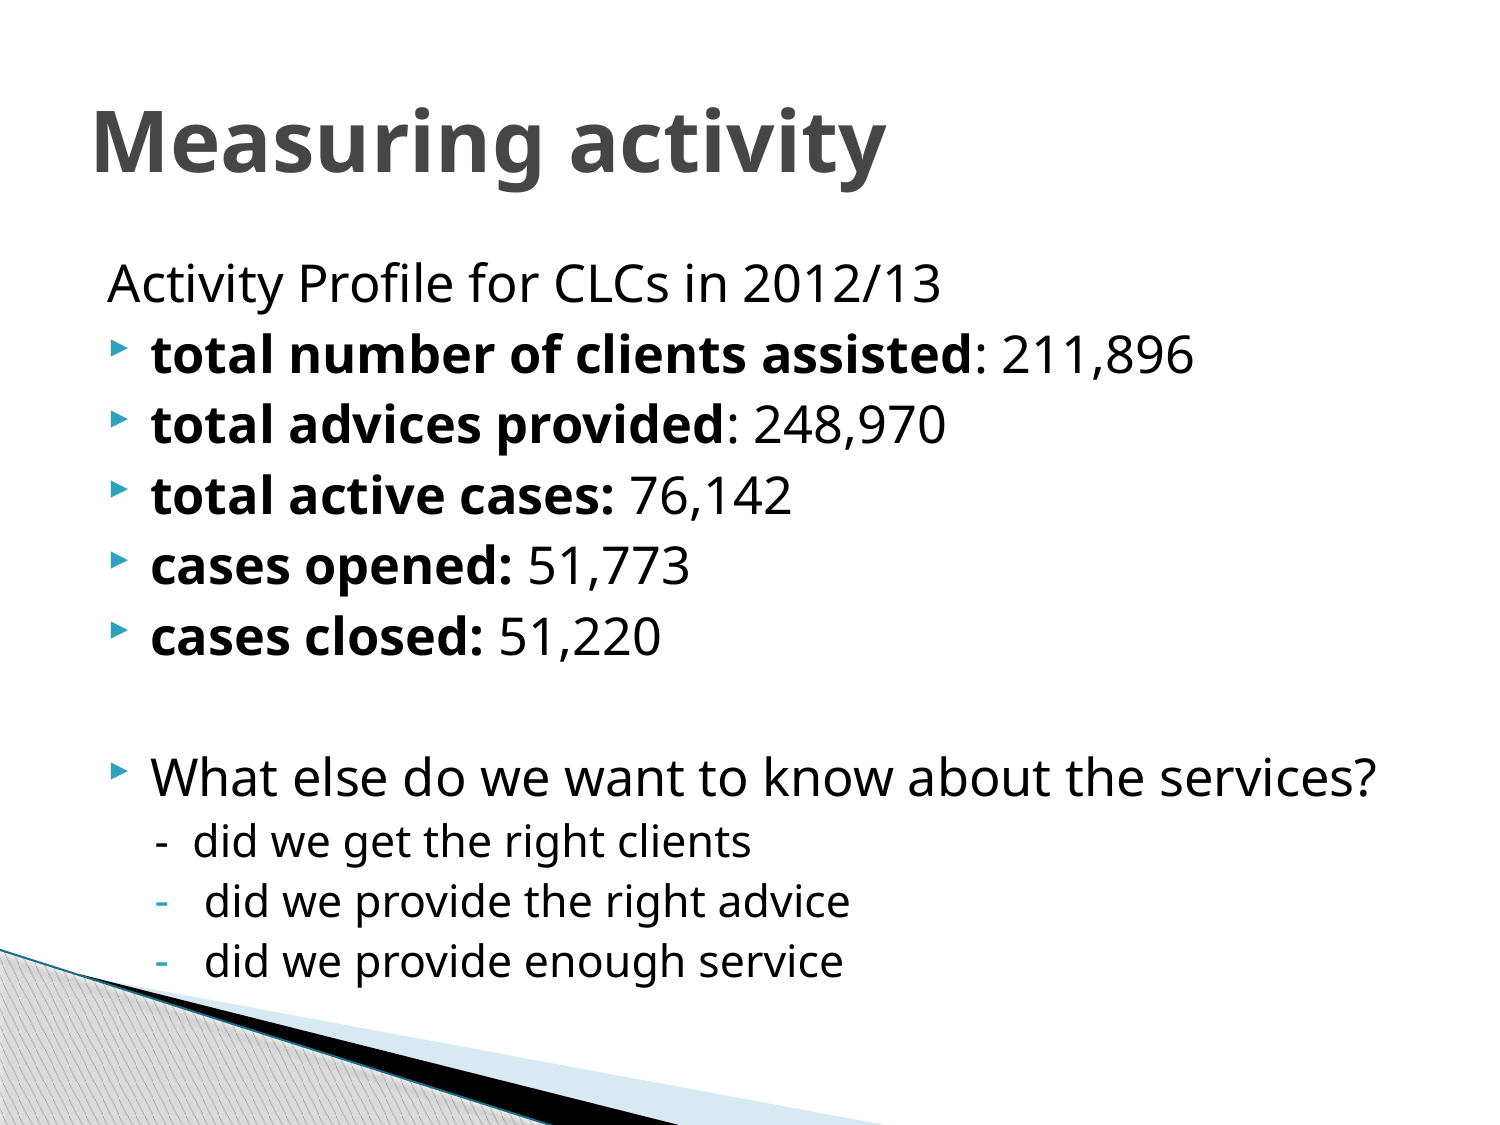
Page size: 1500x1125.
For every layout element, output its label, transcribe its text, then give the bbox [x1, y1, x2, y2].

list Activity Profile for CLCs in 2012/13 total number of clients assisted: 211,896 total advices provided: 248,970 total active cases: 76,142 cases opened: 51,773 cases closed: 51,220 What else do we want to know about the services? - did we get the right clients did we provide the right advice did we provide enough service [75, 243, 1425, 1043]
title Measuring activity [75, 45, 1425, 233]
